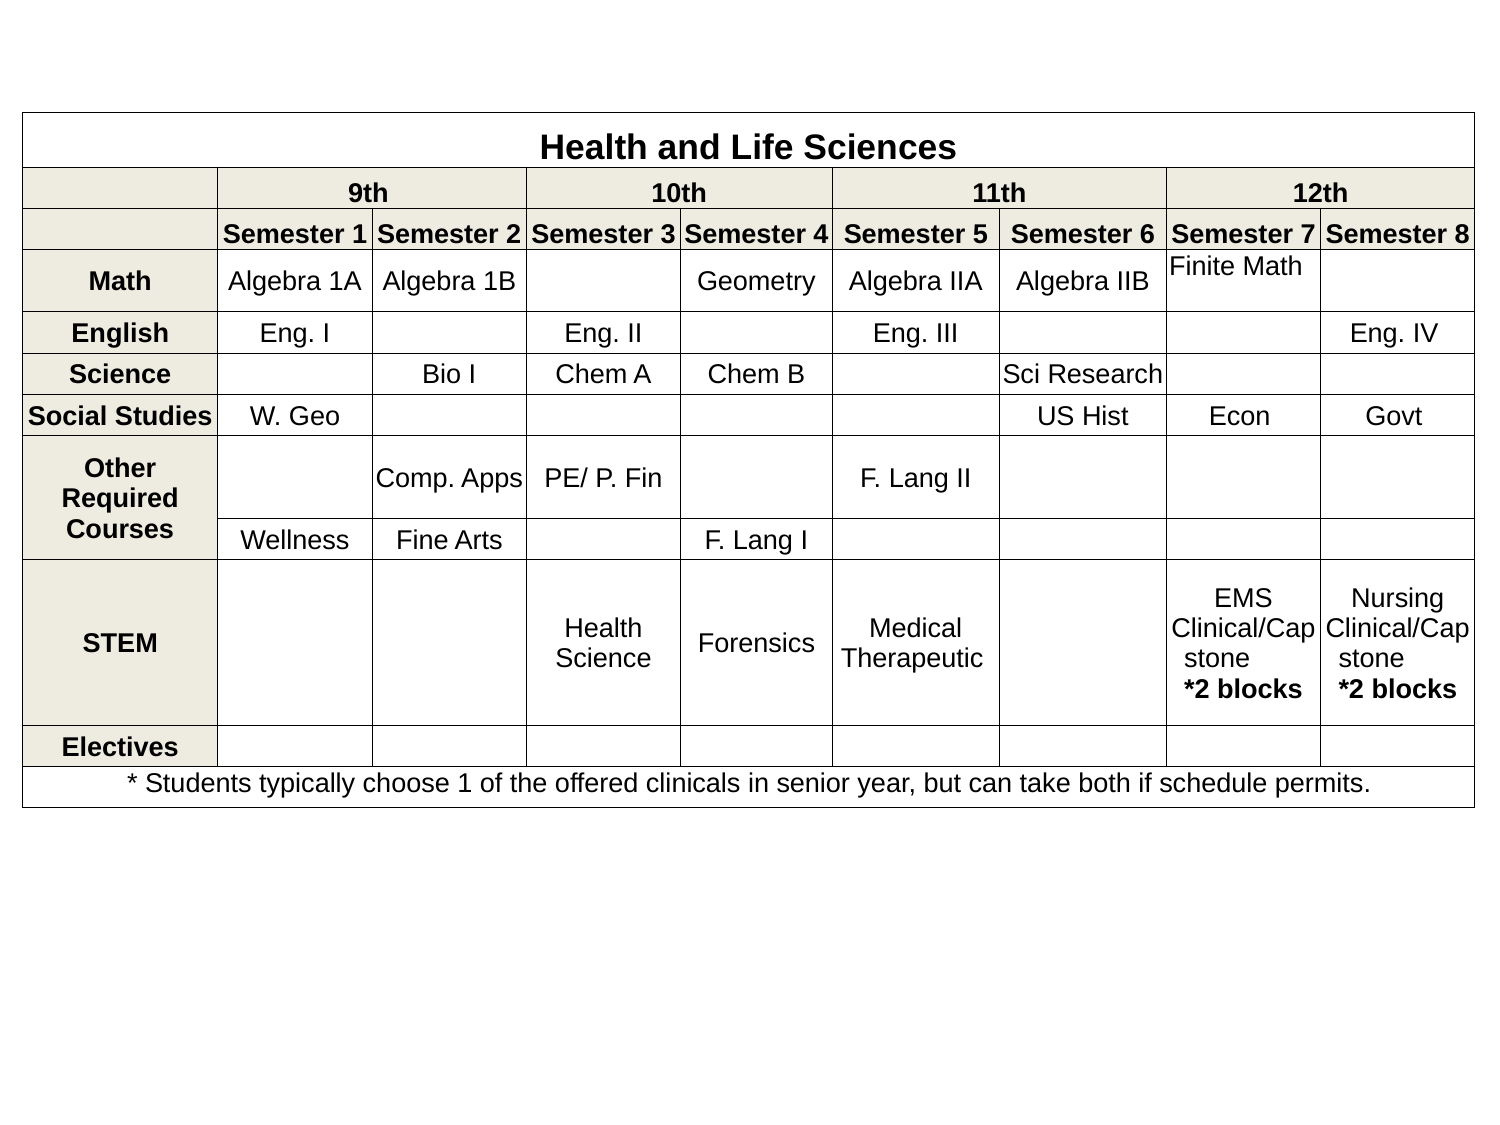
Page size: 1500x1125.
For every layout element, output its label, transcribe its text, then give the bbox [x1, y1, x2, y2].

table_cell Algebra 1B [373, 250, 526, 311]
table_cell US Hist [1000, 395, 1166, 435]
table_cell [218, 726, 372, 766]
table_cell Govt [1321, 395, 1474, 435]
table_cell Sci Research [1000, 354, 1166, 394]
table_cell Finite Math [1167, 250, 1320, 311]
table_cell [1167, 436, 1320, 518]
table_cell [833, 354, 999, 394]
table_cell 11th [833, 168, 1166, 208]
table_cell [373, 726, 526, 766]
table_cell Forensics [681, 560, 832, 725]
table_cell [1000, 560, 1166, 725]
table_cell [373, 395, 526, 435]
table_cell [1000, 726, 1166, 766]
table_cell Social Studies [23, 395, 217, 435]
table_cell STEM [23, 560, 217, 725]
table_cell Eng. III [833, 312, 999, 353]
table_cell Algebra IIB [1000, 250, 1166, 311]
table_cell Medical Therapeutic [833, 560, 999, 725]
table_cell Semester 8 [1321, 209, 1474, 249]
table_cell Chem B [681, 354, 832, 394]
table_cell Fine Arts [373, 519, 526, 559]
table_cell [527, 519, 680, 559]
table_cell EMS Clinical/Capstone *2 blocks [1167, 560, 1320, 725]
table_cell [218, 436, 372, 518]
table_cell [527, 726, 680, 766]
table_cell Semester 2 [373, 209, 526, 249]
table_cell [681, 436, 832, 518]
table_cell Algebra 1A [218, 250, 372, 311]
table_cell [1000, 312, 1166, 353]
table_cell F. Lang II [833, 436, 999, 518]
table_cell Eng. I [218, 312, 372, 353]
table_cell Econ [1167, 395, 1320, 435]
table_cell * Students typically choose 1 of the offered clinicals in senior year, but can take both if schedule permits. [23, 767, 1474, 807]
table_cell Algebra IIA [833, 250, 999, 311]
table_cell Electives [23, 726, 217, 766]
table_cell F. Lang I [681, 519, 832, 559]
table_cell [218, 354, 372, 394]
table_cell [681, 726, 832, 766]
table_cell [833, 519, 999, 559]
table_cell [1167, 312, 1320, 353]
table_cell Wellness [218, 519, 372, 559]
table_cell Semester 6 [1000, 209, 1166, 249]
table_cell [1321, 726, 1474, 766]
table_cell [1167, 354, 1320, 394]
table_cell [681, 312, 832, 353]
table_cell [1167, 519, 1320, 559]
table_cell Health Science [527, 560, 680, 725]
table_cell 12th [1167, 168, 1474, 208]
table_cell Science [23, 354, 217, 394]
table_cell [527, 395, 680, 435]
table_cell [23, 168, 217, 208]
table_cell [1167, 726, 1320, 766]
table_cell Comp. Apps [373, 436, 526, 518]
table_cell English [23, 312, 217, 353]
table_cell [1321, 250, 1474, 311]
table_cell W. Geo [218, 395, 372, 435]
table_cell Eng. IV [1321, 312, 1474, 353]
table_cell Math [23, 250, 217, 311]
table_cell Other Required Courses [23, 436, 217, 559]
table_cell [373, 312, 526, 353]
table_cell [527, 250, 680, 311]
table_cell 9th [218, 168, 526, 208]
table_cell Chem A [527, 354, 680, 394]
table_cell [373, 560, 526, 725]
table_cell Semester 3 [527, 209, 680, 249]
table_cell Geometry [681, 250, 832, 311]
table_cell [1000, 519, 1166, 559]
table_cell [1321, 354, 1474, 394]
table_cell Semester 4 [681, 209, 832, 249]
table_cell [681, 395, 832, 435]
table_cell [1321, 436, 1474, 518]
table_cell [23, 209, 217, 249]
table_cell PE/ P. Fin [527, 436, 680, 518]
table_cell Semester 1 [218, 209, 372, 249]
table_cell Semester 5 [833, 209, 999, 249]
table_cell Nursing Clinical/Capstone *2 blocks [1321, 560, 1474, 725]
table_cell [1000, 436, 1166, 518]
table_cell Eng. II [527, 312, 680, 353]
table_cell [833, 726, 999, 766]
table_cell [1321, 519, 1474, 559]
table_cell [218, 560, 372, 725]
table_cell [833, 395, 999, 435]
table_cell 10th [527, 168, 832, 208]
table_cell Bio I [373, 354, 526, 394]
table_header Health and Life Sciences [23, 113, 1474, 167]
table_cell Semester 7 [1167, 209, 1320, 249]
